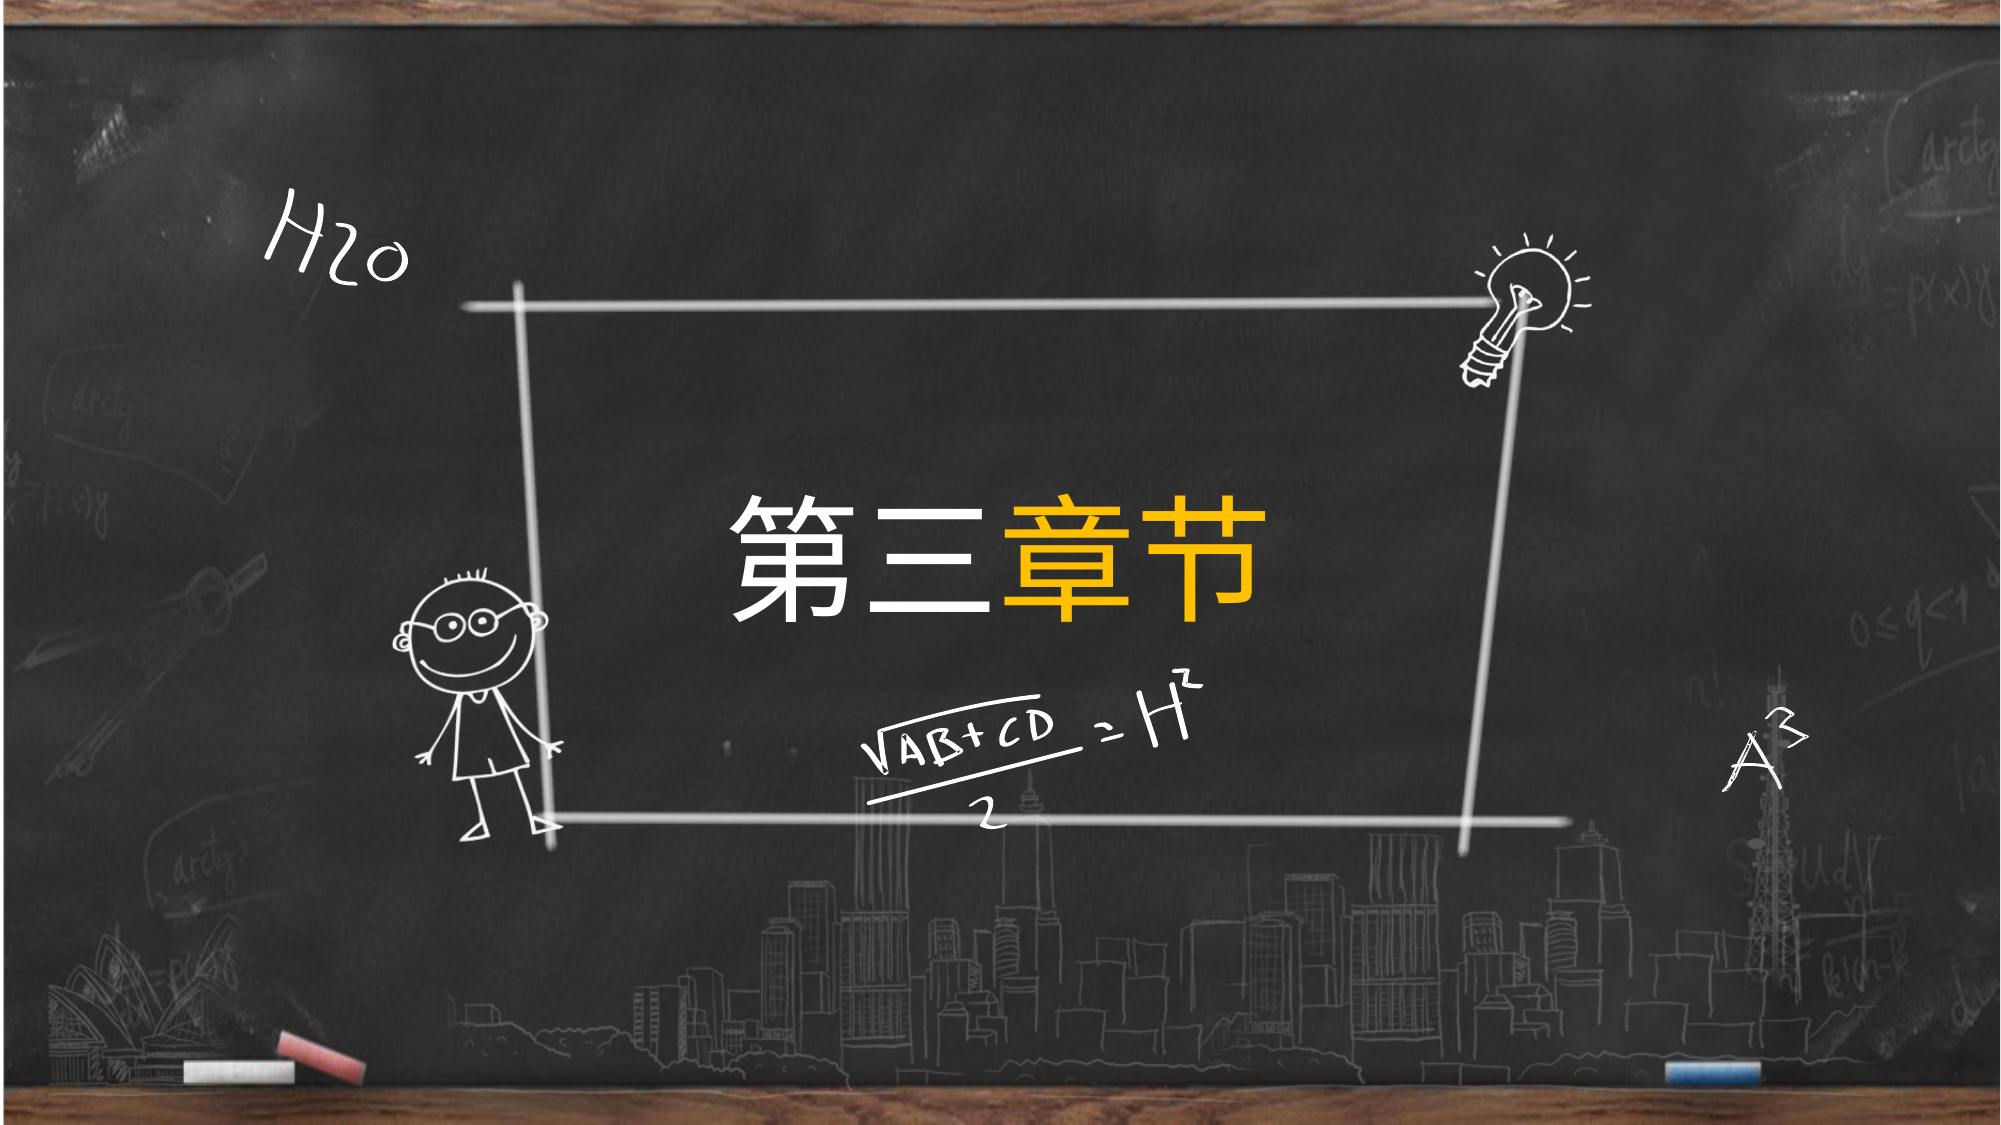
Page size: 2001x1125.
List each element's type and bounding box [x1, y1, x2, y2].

picture [0, 0, 2001, 1125]
text_box [259, 205, 404, 297]
